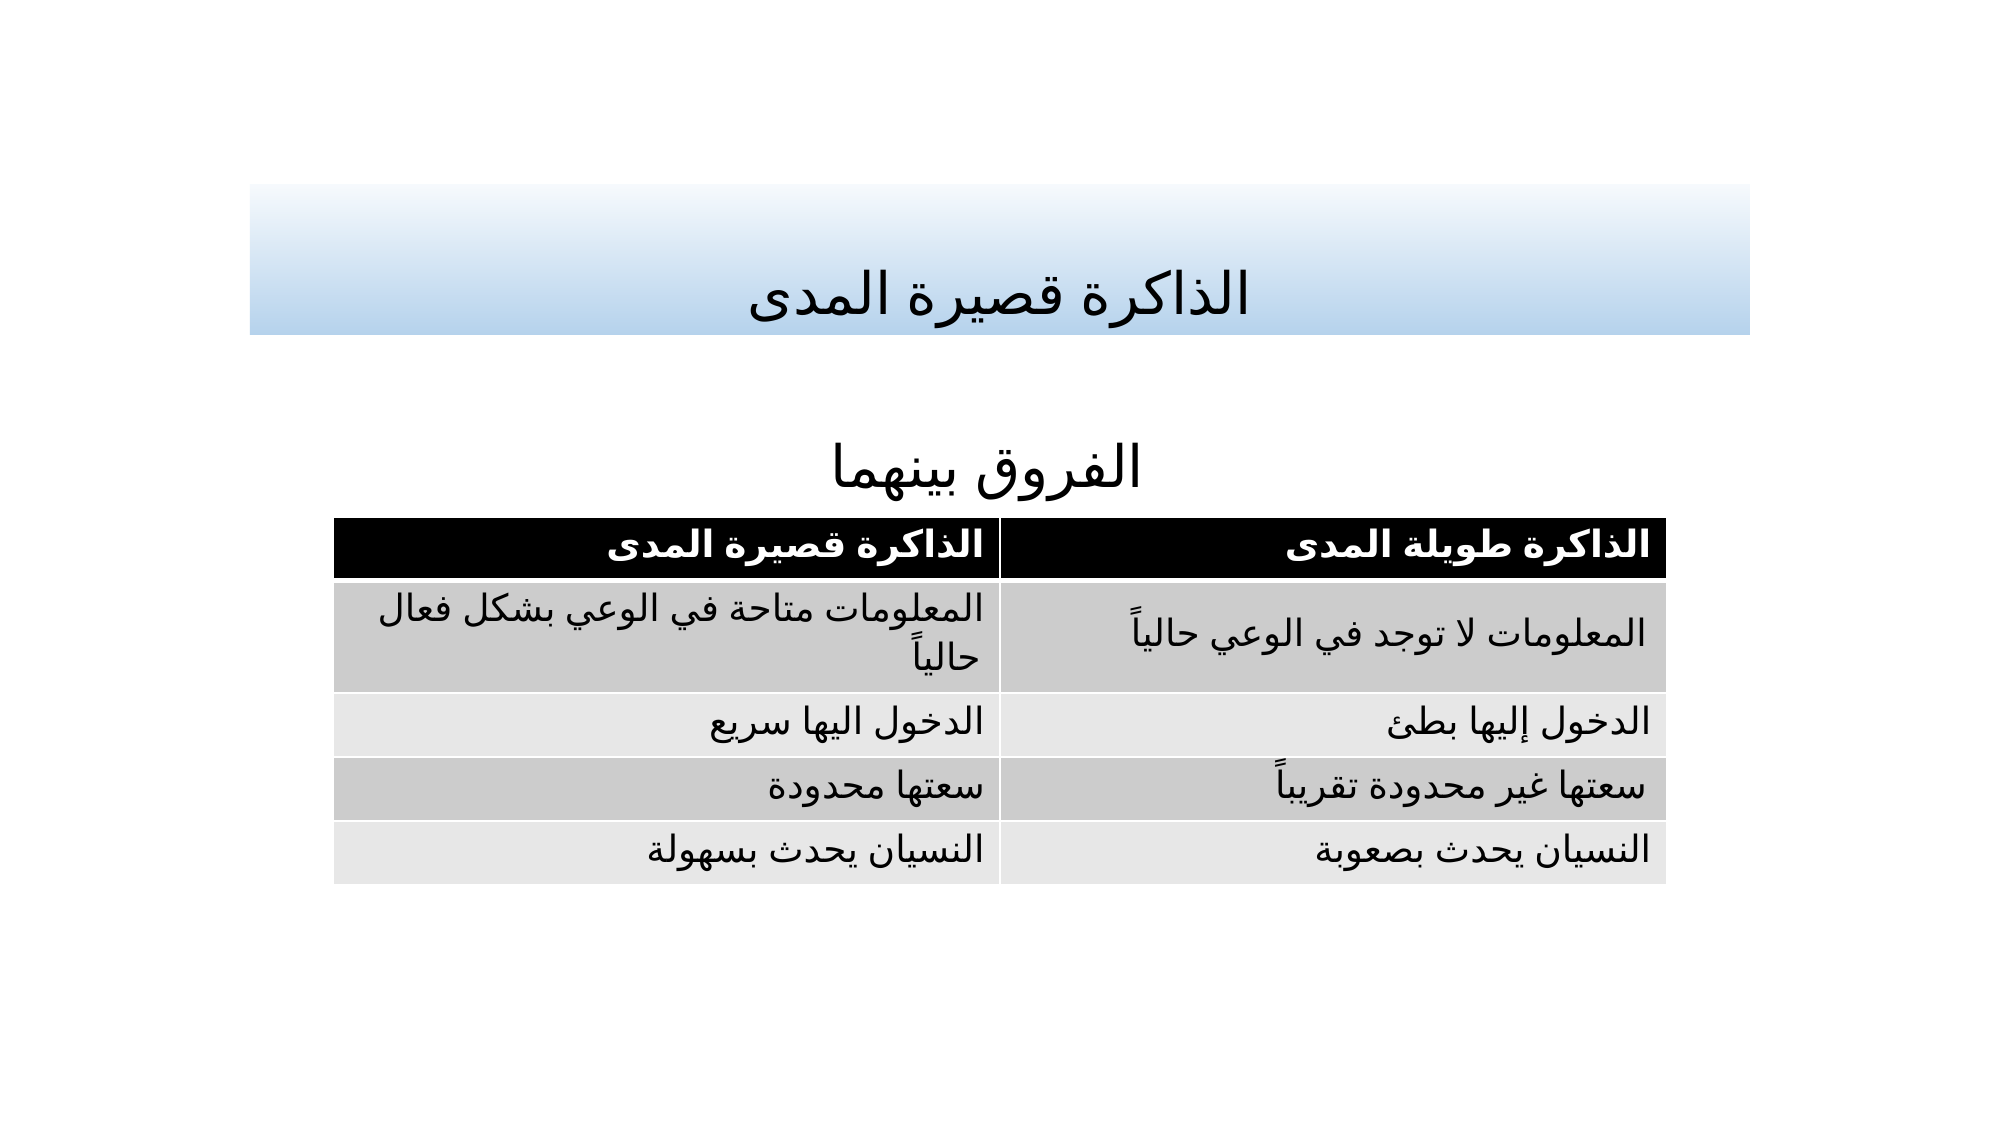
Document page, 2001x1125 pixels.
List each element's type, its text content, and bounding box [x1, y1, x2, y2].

title الذاكرة قصيرة المدى [249, 184, 1750, 335]
table_cell سعتها محدودة [334, 758, 999, 820]
table_cell النسيان يحدث بصعوبة [1001, 822, 1666, 884]
table_cell النسيان يحدث بسهولة [334, 822, 999, 884]
table_cell المعلومات متاحة في الوعي بشكل فعال حالياً [334, 583, 999, 692]
table_cell الدخول إليها بطئ [1001, 694, 1666, 756]
subtitle الفروق بينهما [117, 422, 1875, 1076]
table_cell المعلومات لا توجد في الوعي حالياً [1001, 583, 1666, 692]
table_cell الدخول اليها سريع [334, 694, 999, 756]
table_header الذاكرة طويلة المدى [1001, 518, 1666, 578]
table_cell سعتها غير محدودة تقريباً [1001, 758, 1666, 820]
table_header الذاكرة قصيرة المدى [334, 518, 999, 578]
